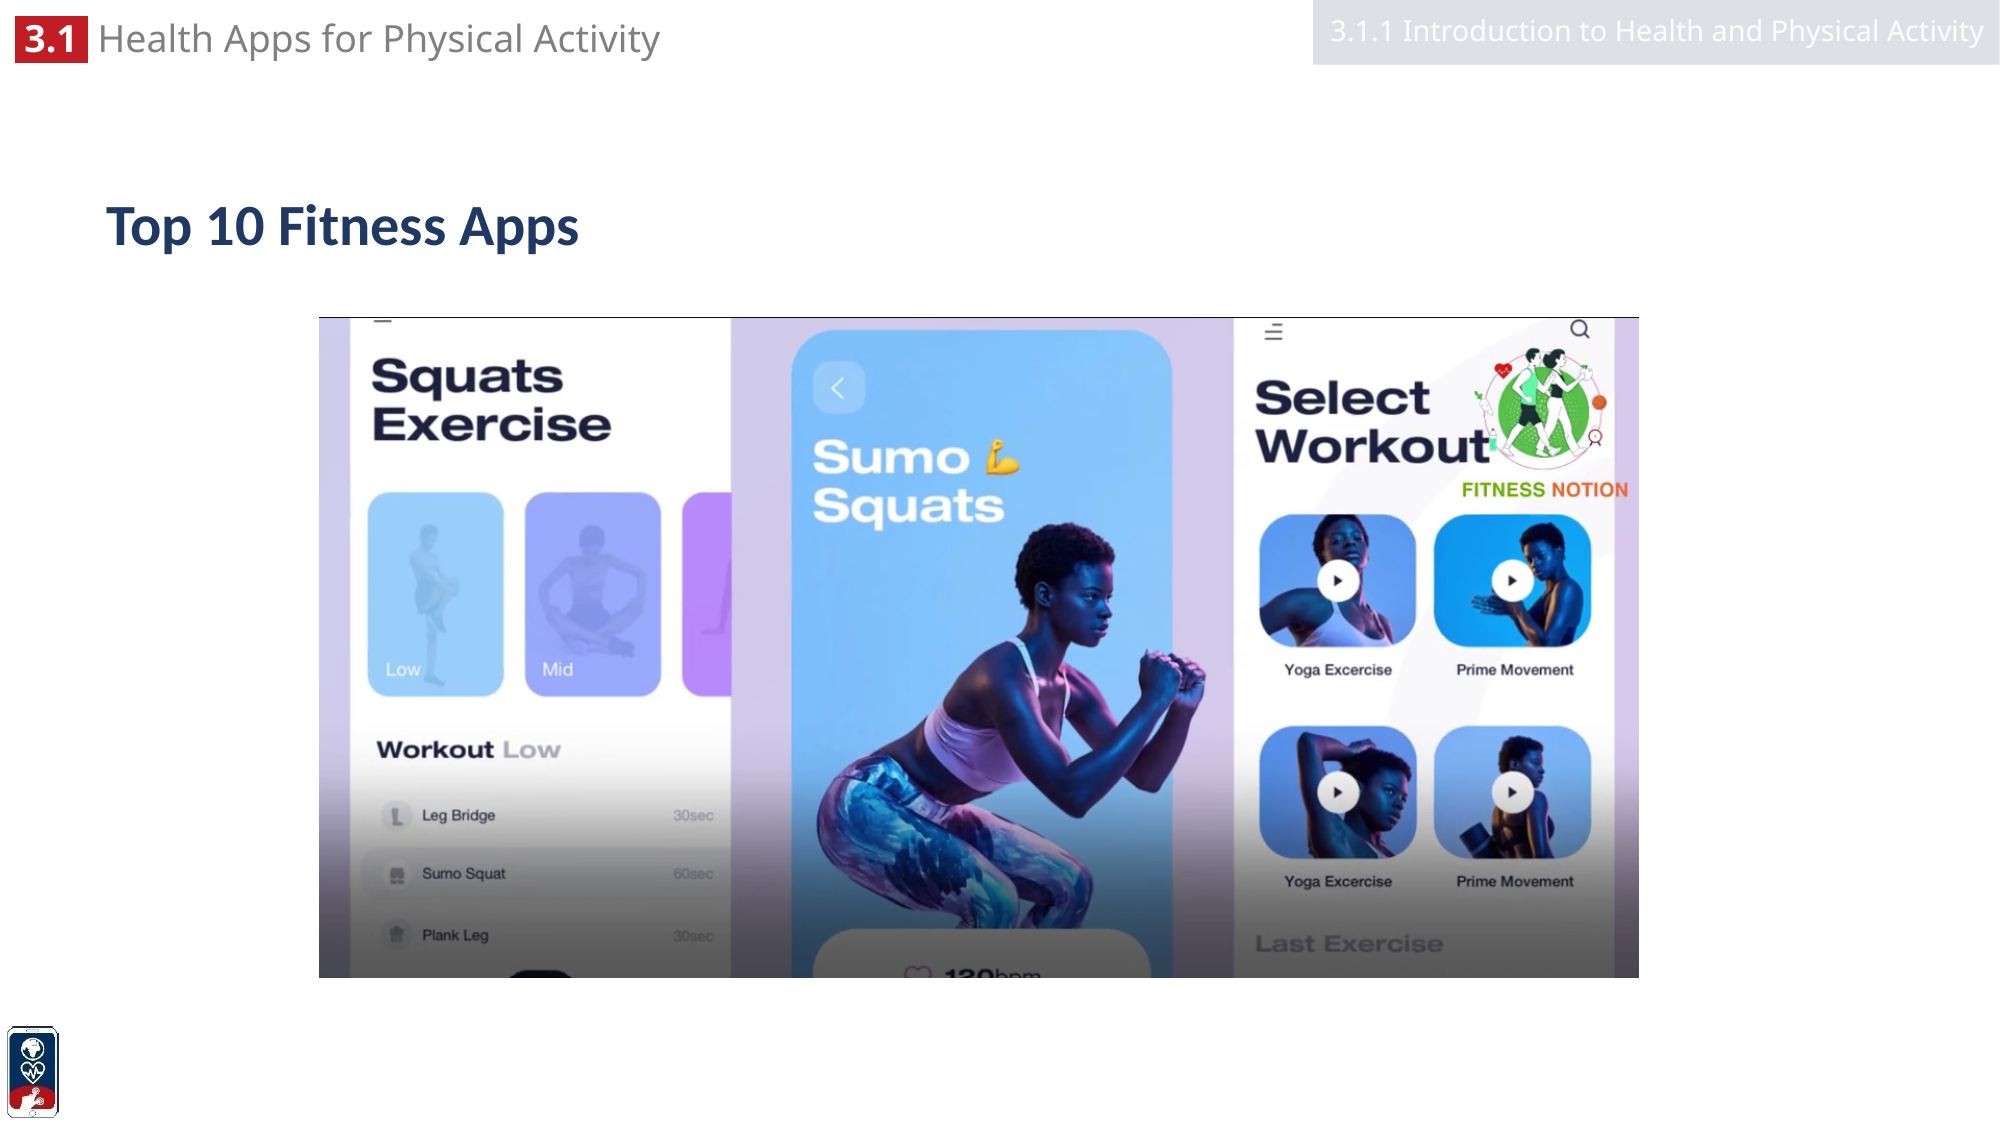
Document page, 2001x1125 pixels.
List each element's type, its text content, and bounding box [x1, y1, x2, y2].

text_box 3.1.1 Introduction to Health and Physical Activity [1312, 0, 2000, 65]
picture [7, 1026, 59, 1118]
title Top 10 Fitness Apps [91, 177, 1961, 276]
picture [318, 317, 1639, 978]
